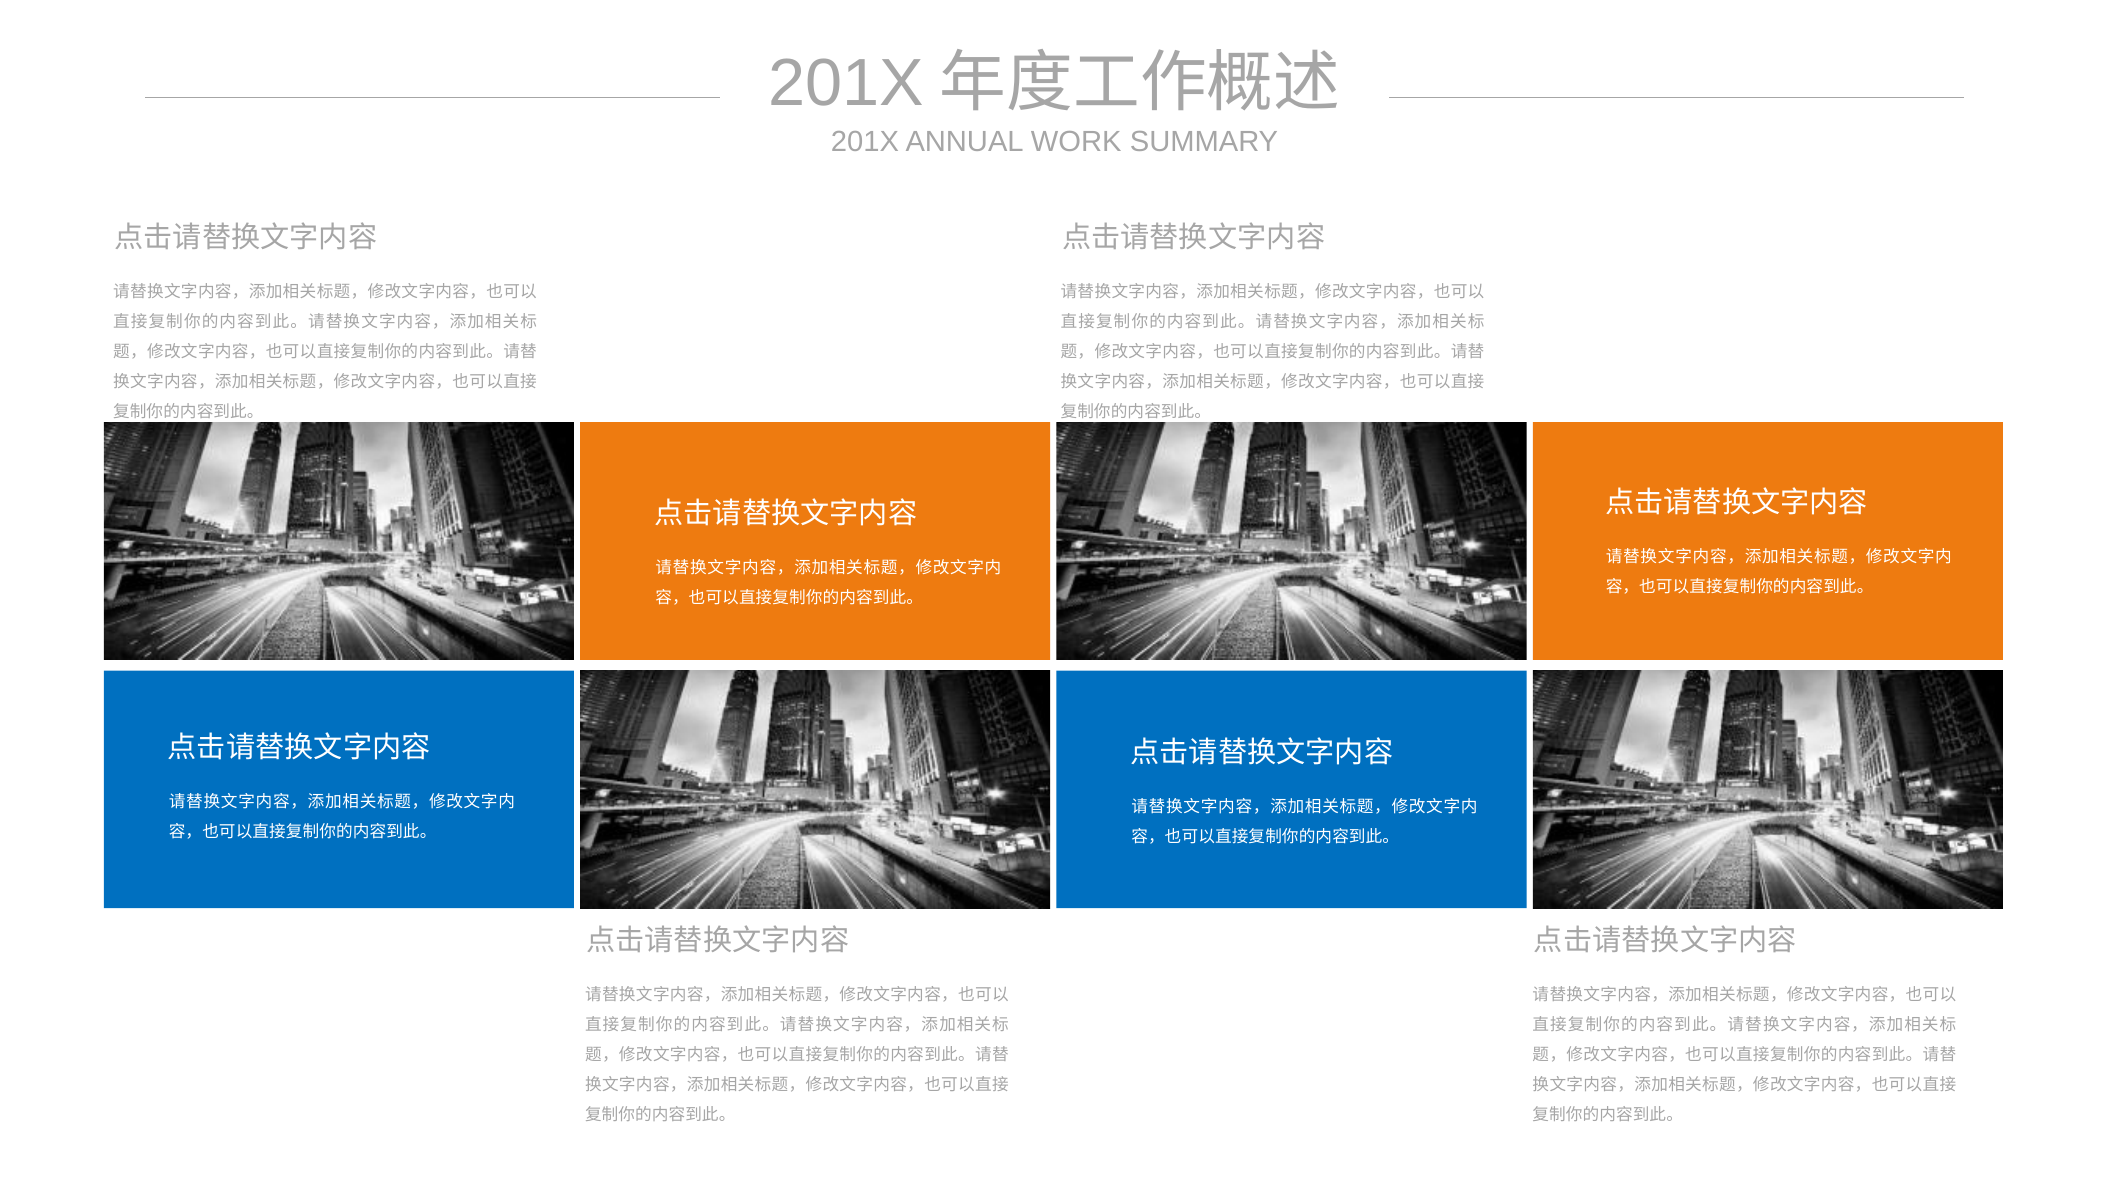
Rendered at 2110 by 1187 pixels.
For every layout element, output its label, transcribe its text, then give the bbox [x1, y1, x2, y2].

text_box 201X ANNUAL WORK SUMMARY [824, 122, 1285, 158]
text_box 请替换文字内容，添加相关标题，修改文字内容，也可以直接复制你的内容到此。 [168, 781, 516, 841]
text_box 请替换文字内容，添加相关标题，修改文字内容，也可以直接复制你的内容到此。 [1131, 785, 1479, 846]
text_box [103, 422, 574, 660]
text_box 请替换文字内容，添加相关标题，修改文字内容，也可以直接复制你的内容到此。请替换文字内容，添加相关标题，修改文字内容，也可以直接复制你的内容到此。请替换文字内容，添加相关标题，修改文字内容，也可以直接复制你的内容到此。 [1532, 974, 1958, 1124]
text_box [580, 670, 1051, 909]
text_box 点击请替换文字内容 [1062, 218, 1370, 254]
text_box [1056, 670, 1527, 909]
text_box 请替换文字内容，添加相关标题，修改文字内容，也可以直接复制你的内容到此。 [655, 546, 1002, 607]
text_box 点击请替换文字内容 [1130, 732, 1399, 769]
text_box 请替换文字内容，添加相关标题，修改文字内容，也可以直接复制你的内容到此。请替换文字内容，添加相关标题，修改文字内容，也可以直接复制你的内容到此。请替换文字内容，添加相关标题，修改文字内容，也可以直接复制你的内容到此。 [585, 974, 1010, 1124]
text_box 点击请替换文字内容 [1533, 921, 1842, 957]
text_box 点击请替换文字内容 [1604, 483, 1873, 519]
text_box [1532, 422, 2003, 660]
text_box 201X年度工作概述 [730, 98, 1379, 119]
text_box [1056, 422, 1527, 660]
text_box 请替换文字内容，添加相关标题，修改文字内容，也可以直接复制你的内容到此。 [1605, 536, 1953, 597]
text_box [580, 422, 1051, 660]
text_box 请替换文字内容，添加相关标题，修改文字内容，也可以直接复制你的内容到此。请替换文字内容，添加相关标题，修改文字内容，也可以直接复制你的内容到此。请替换文字内容，添加相关标题，修改文字内容，也可以直接复制你的内容到此。 [113, 270, 538, 421]
text_box 201X年度工作概述 [730, 38, 1379, 96]
text_box 点击请替换文字内容 [586, 921, 894, 957]
text_box 点击请替换文字内容 [654, 494, 923, 530]
text_box 点击请替换文字内容 [167, 728, 436, 764]
text_box [1532, 670, 2003, 909]
text_box [103, 670, 574, 909]
text_box 点击请替换文字内容 [114, 218, 423, 254]
text_box 请替换文字内容，添加相关标题，修改文字内容，也可以直接复制你的内容到此。请替换文字内容，添加相关标题，修改文字内容，也可以直接复制你的内容到此。请替换文字内容，添加相关标题，修改文字内容，也可以直接复制你的内容到此。 [1060, 270, 1486, 421]
